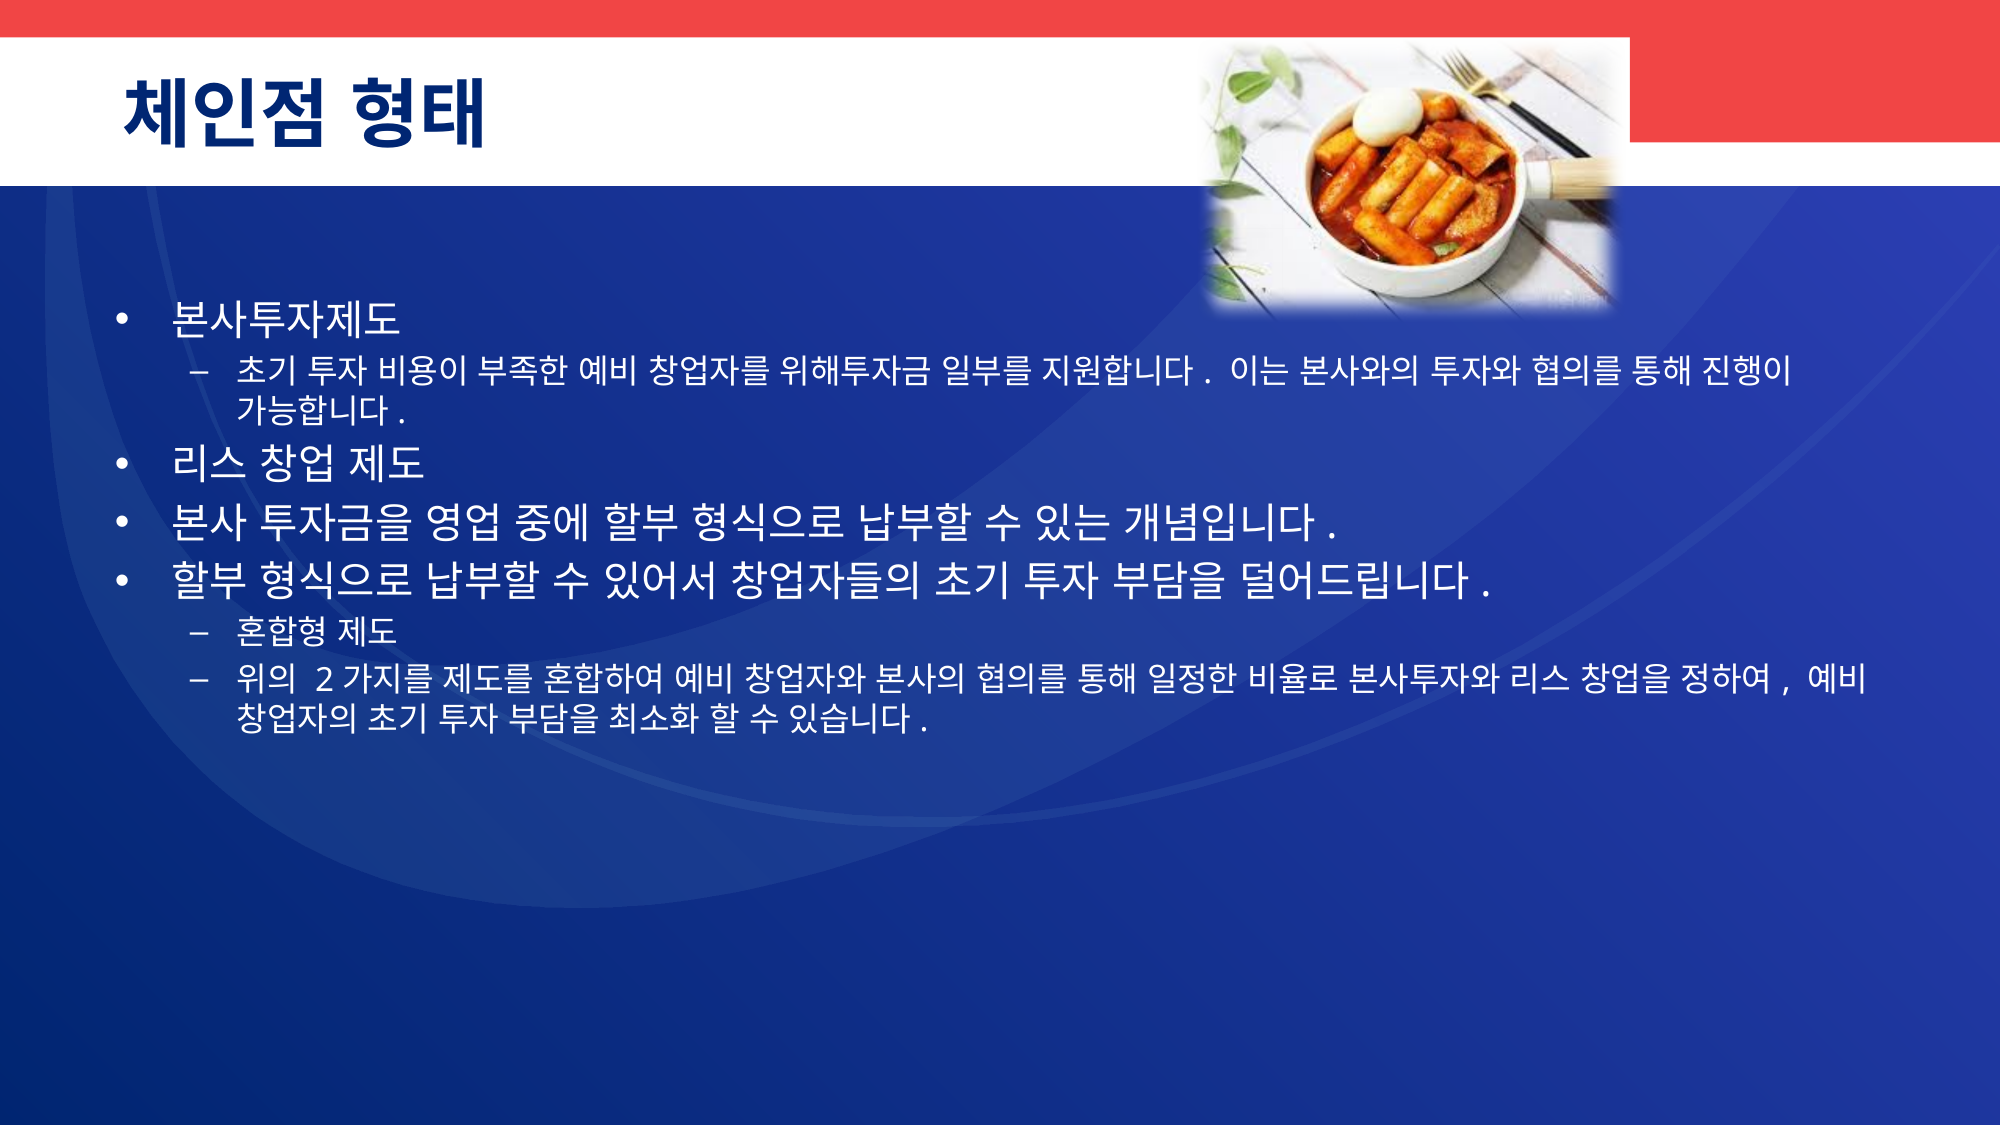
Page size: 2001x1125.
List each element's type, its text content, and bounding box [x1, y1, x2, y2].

list 본사투자제도 초기 투자 비용이 부족한 예비 창업자를 위해투자금 일부를 지원합니다. 이는 본사와의 투자와 협의를 통해 진행이 가능합니다. 리스 창업 제도 본사 투자금을 영업 중에 할부 형식으로 납부할 수 있는 개념입니다. 할부 형식으로 납부할 수 있어서 창업자들의 초기 투자 부담을 덜어드립니다. 혼합형 제도 위의 2가지를 제도를 혼합하여 예비 창업자와 본사의 협의를 통해 일정한 비율로 본사투자와 리스 창업을 정하여, 예비 창업자의 초기 투자 부담을 최소화 할 수 있습니다. [99, 285, 1900, 1068]
title 체인점 형태 [108, 37, 1196, 186]
picture [1196, 37, 1627, 324]
